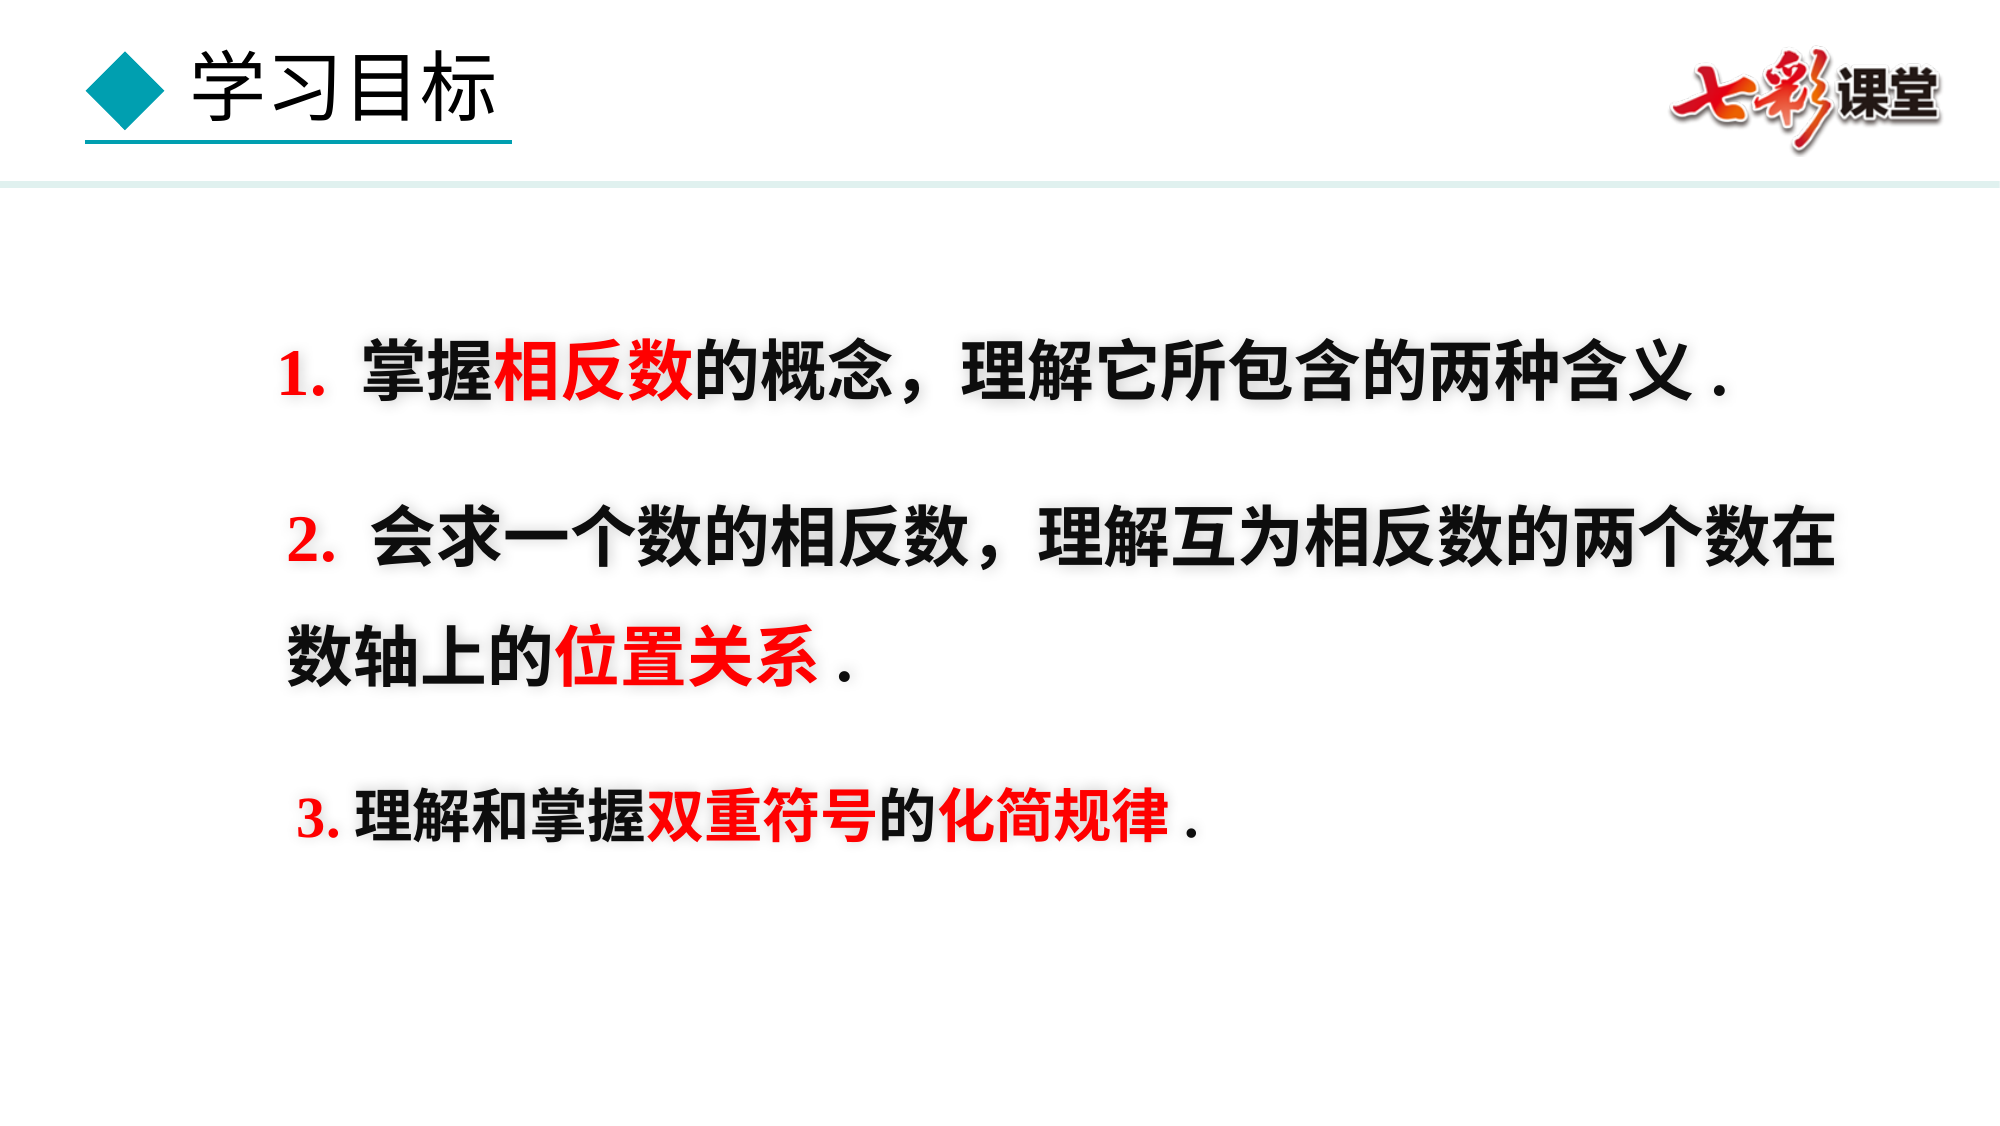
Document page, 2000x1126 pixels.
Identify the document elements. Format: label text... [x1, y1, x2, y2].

picture [1666, 42, 1948, 157]
text_box 1. 掌握相反数的概念，理解它所包含的两种含义. [256, 279, 1822, 445]
text_box 2. 会求一个数的相反数，理解互为相反数的两个数在数轴上的位置关系. [266, 444, 1863, 738]
text_box 3.理解和掌握双重符号的化简规律. [276, 733, 1802, 883]
